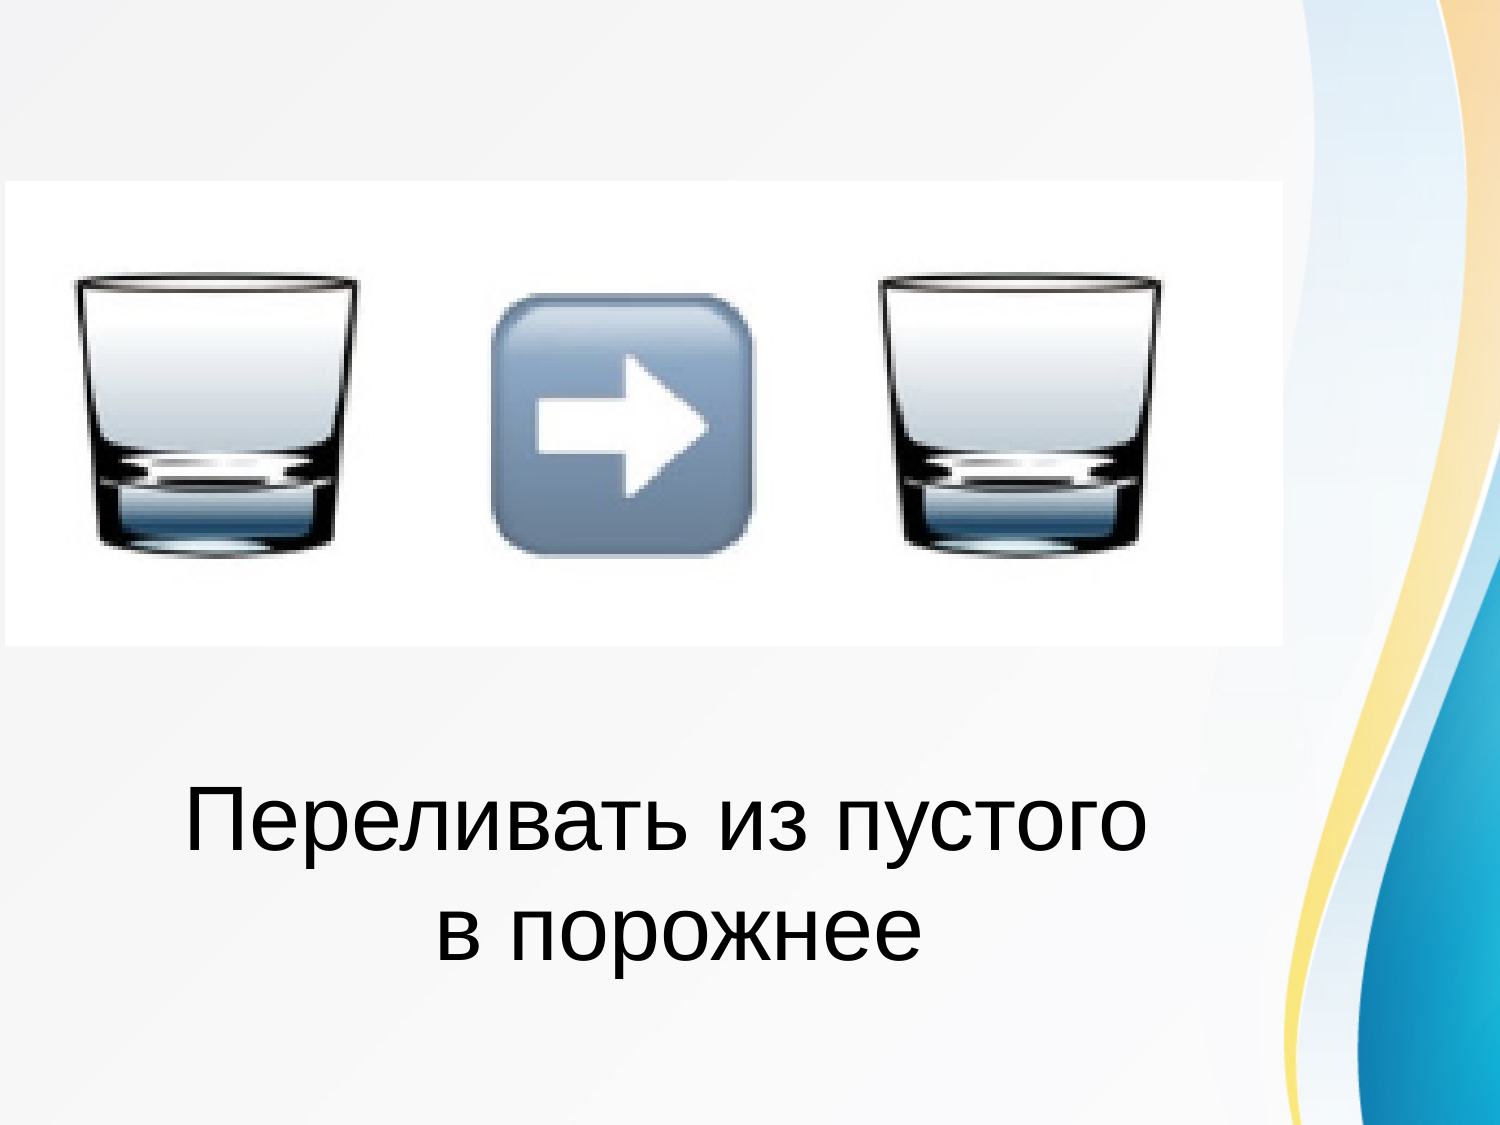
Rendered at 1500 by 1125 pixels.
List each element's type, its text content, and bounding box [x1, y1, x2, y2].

text_box Переливать из пустого в порожнее [77, 751, 1282, 987]
picture [0, 0, 1500, 1125]
